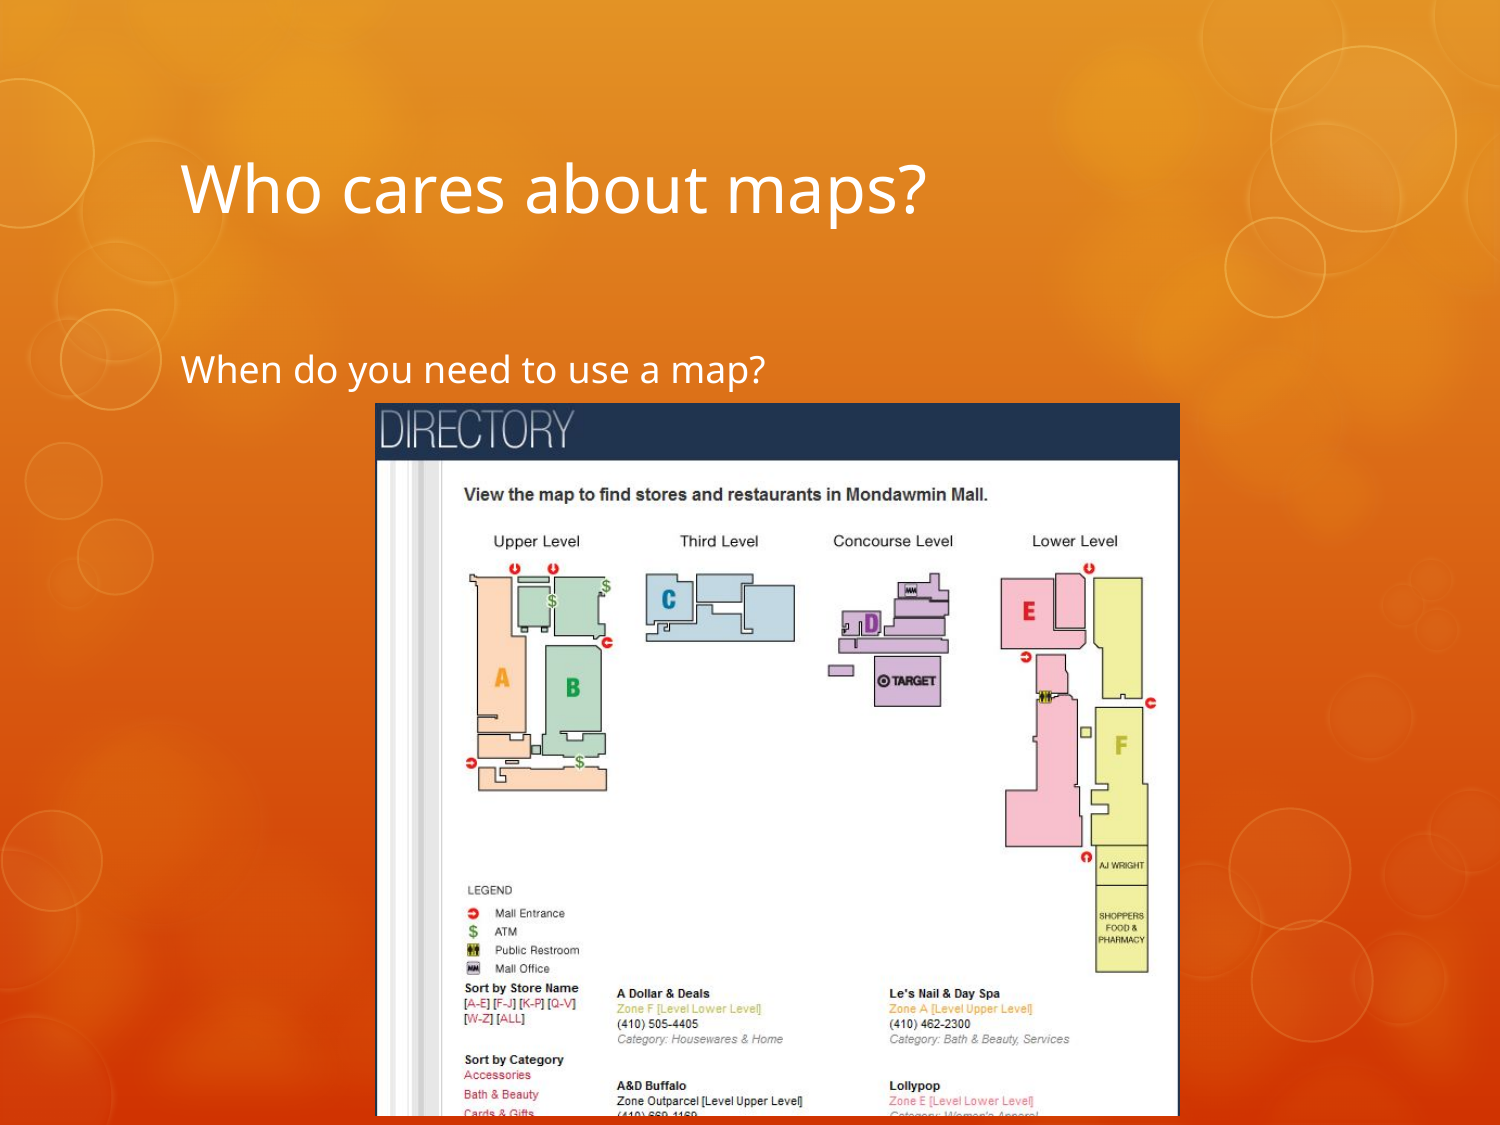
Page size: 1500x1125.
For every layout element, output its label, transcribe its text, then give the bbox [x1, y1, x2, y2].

picture [374, 403, 1181, 1117]
title Who cares about maps? [165, 110, 1335, 263]
list When do you need to use a map? [165, 296, 1335, 962]
